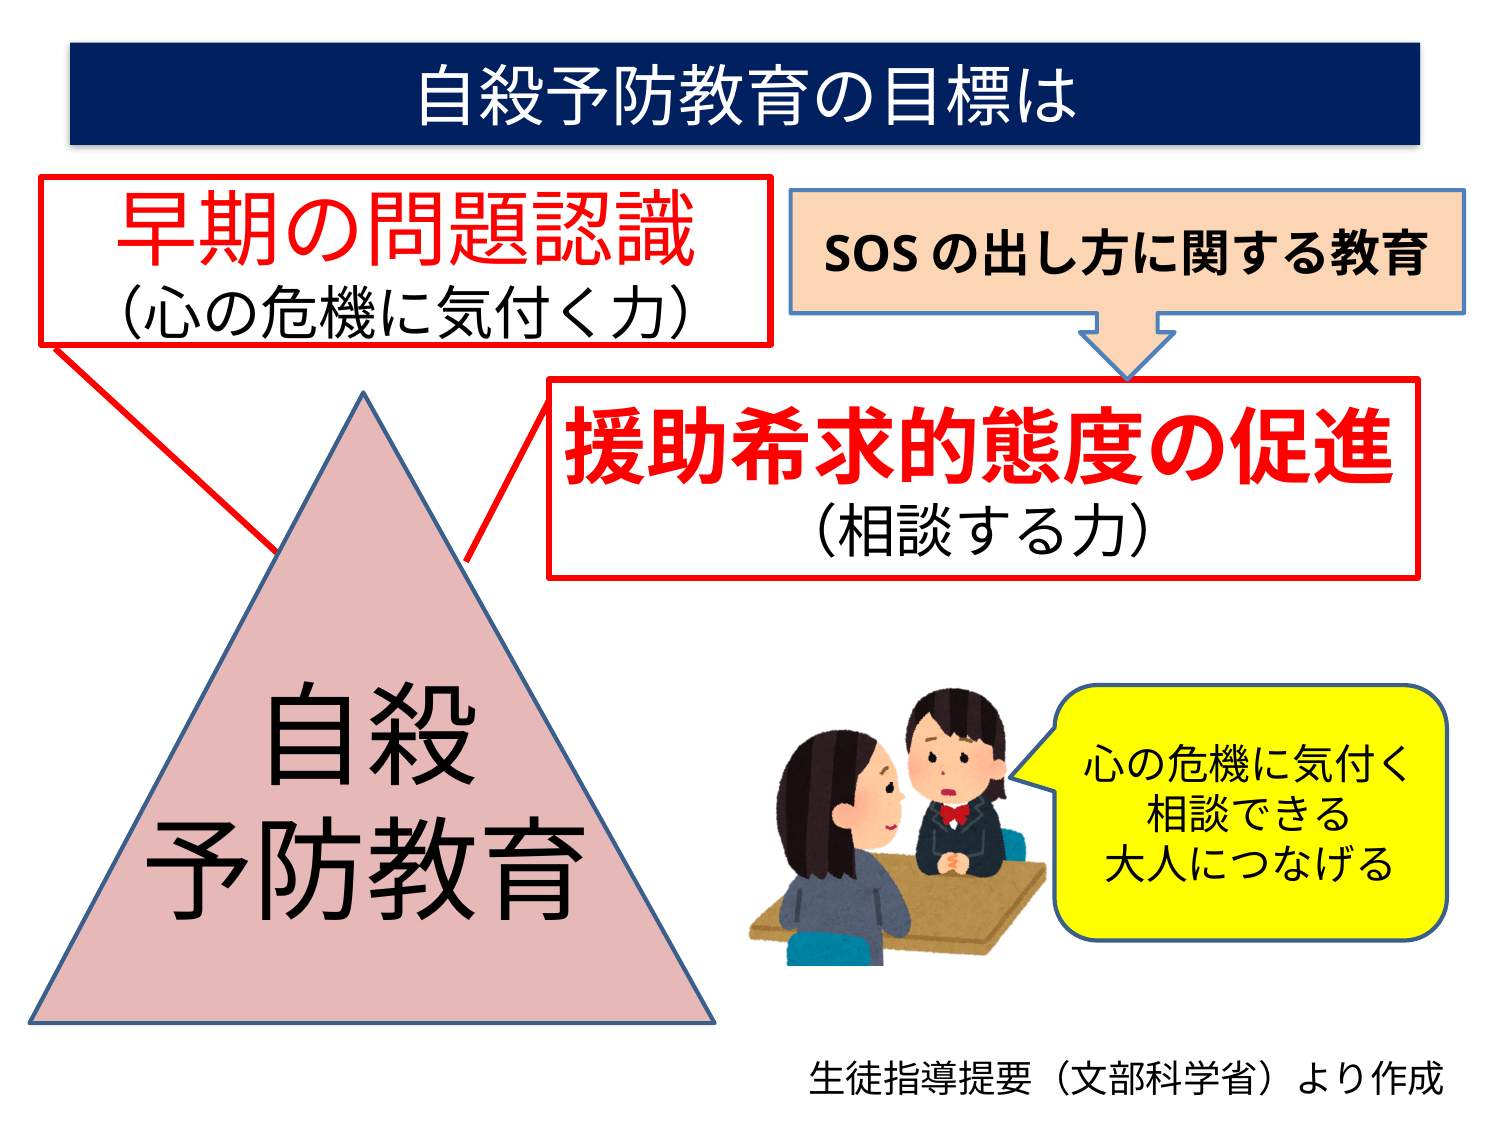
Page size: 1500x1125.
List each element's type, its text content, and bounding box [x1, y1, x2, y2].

text_box 早期の問題認識 （心の危機に気付く力） [39, 175, 773, 554]
text_box 自殺 予防教育 [126, 656, 607, 942]
list 自殺予防教育の目標は [69, 42, 1421, 146]
text_box 生徒指導提要（文部科学省）より作成 [793, 1047, 1475, 1108]
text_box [744, 684, 1448, 966]
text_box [548, 189, 1465, 578]
text_box [27, 825, 717, 1026]
text_box [221, 390, 513, 656]
